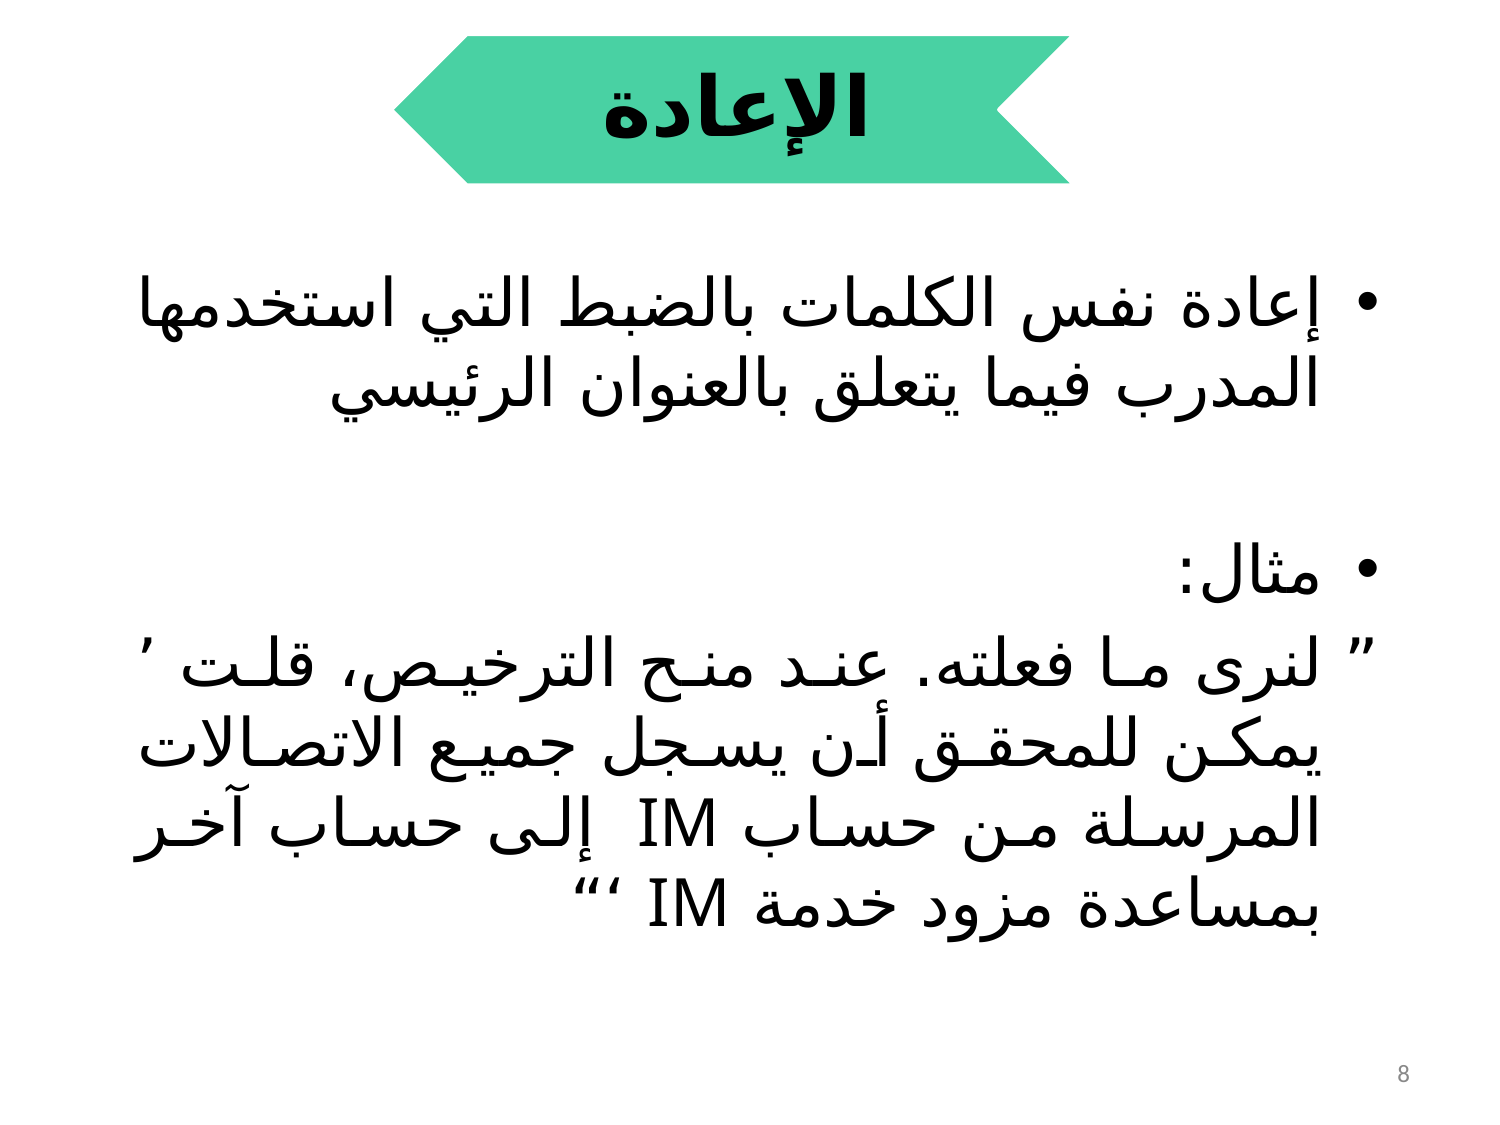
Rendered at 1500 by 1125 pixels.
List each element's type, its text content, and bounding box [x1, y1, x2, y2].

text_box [390, 33, 1076, 186]
text_box إعادة نفس الكلمات بالضبط التي استخدمها المدرب فيما يتعلق بالعنوان الرئيسي مثال: ” لنرى ما فعلته. عند منح الترخيص، قلت ’ يمكن للمحقق أن يسجل جميع الاتصالات المرسلة من حساب IM إلى حساب آخر بمساعدة مزود خدمة IM ‘“ [122, 252, 1394, 1077]
slide_number 8 [1074, 1042, 1425, 1103]
